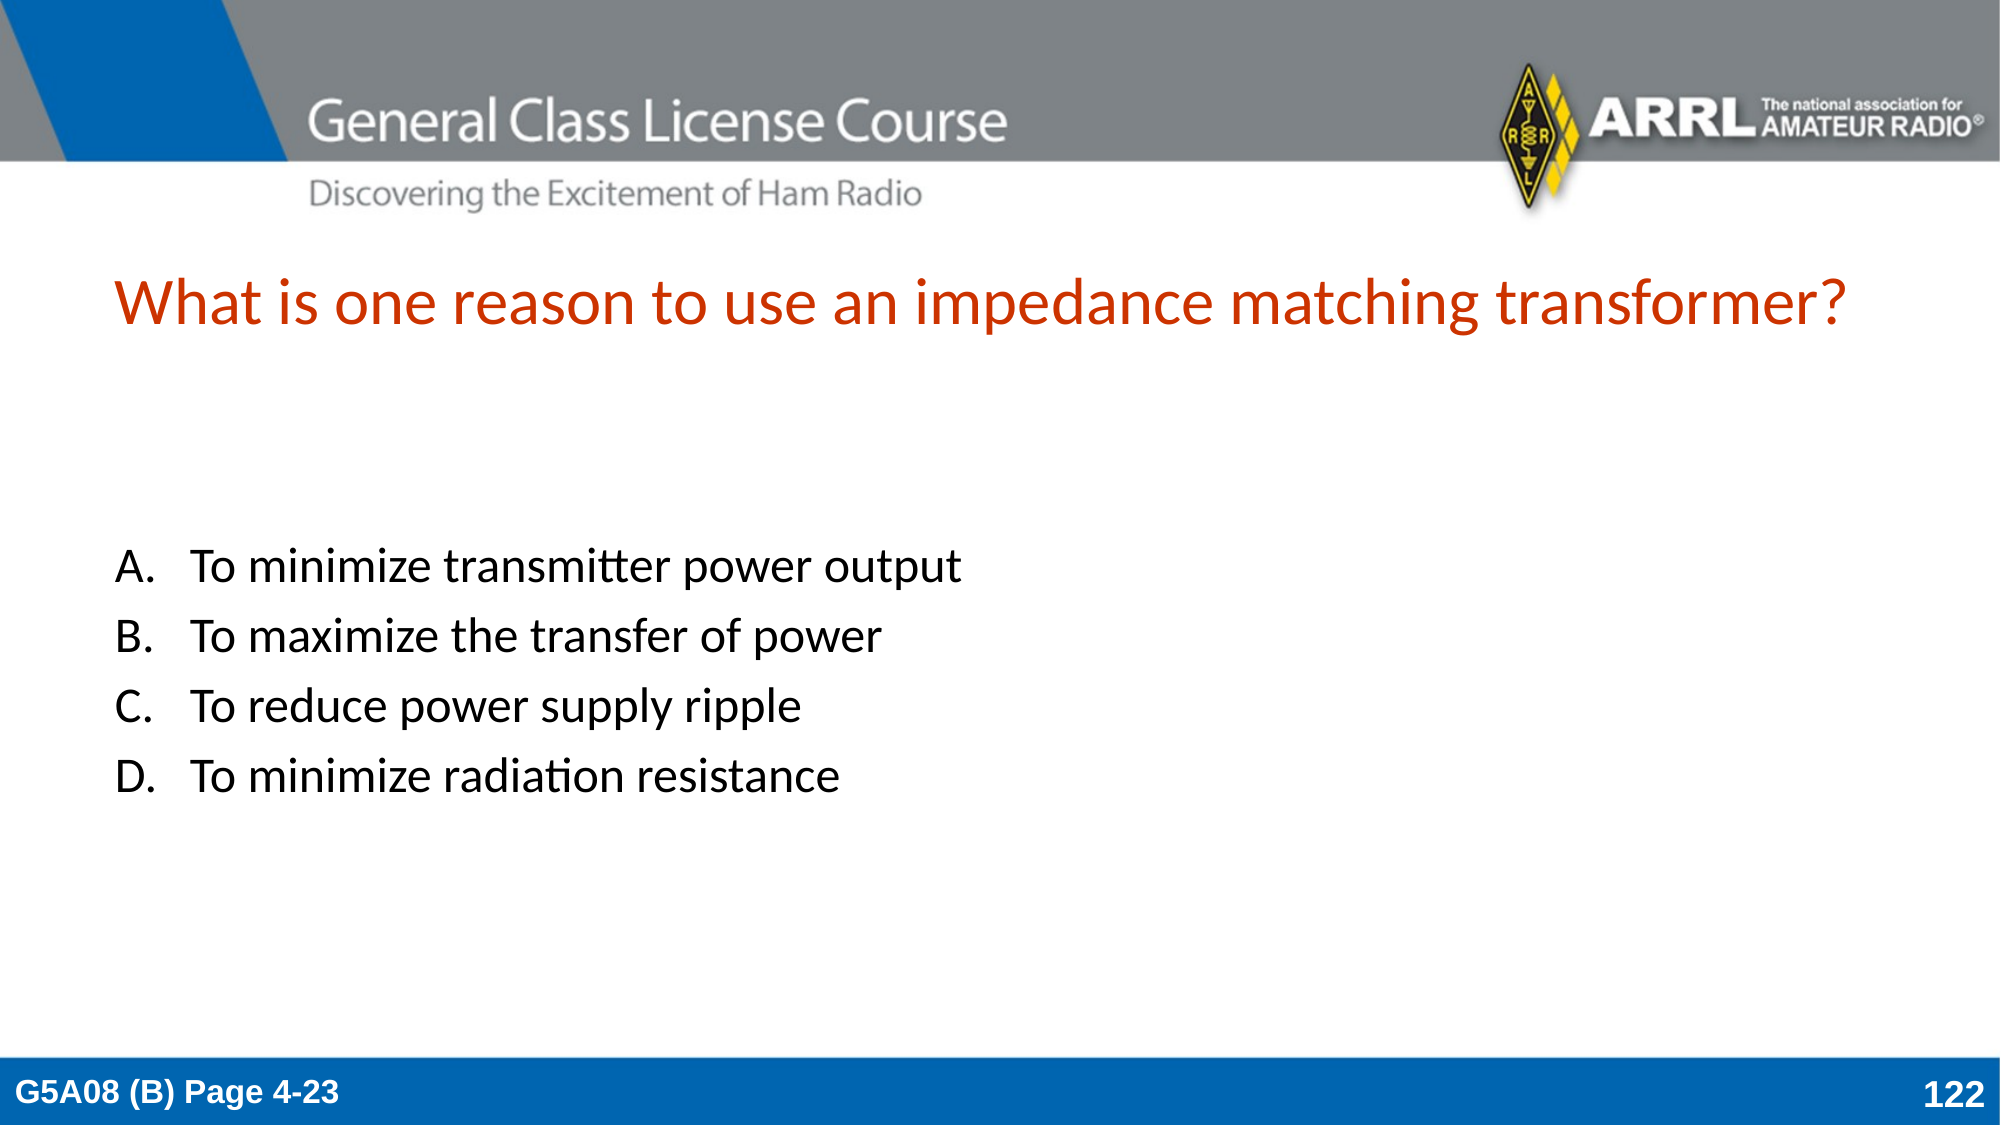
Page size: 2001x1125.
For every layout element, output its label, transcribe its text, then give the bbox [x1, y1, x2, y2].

picture [0, 0, 2001, 1125]
title What is one reason to use an impedance matching transformer? [99, 249, 1900, 388]
list To minimize transmitter power output To maximize the transfer of power To reduce power supply ripple To minimize radiation resistance [99, 525, 1900, 1005]
text_box 122 [1875, 1062, 2000, 1123]
text_box G5A08 (B) Page 4-23 [0, 1062, 1313, 1118]
